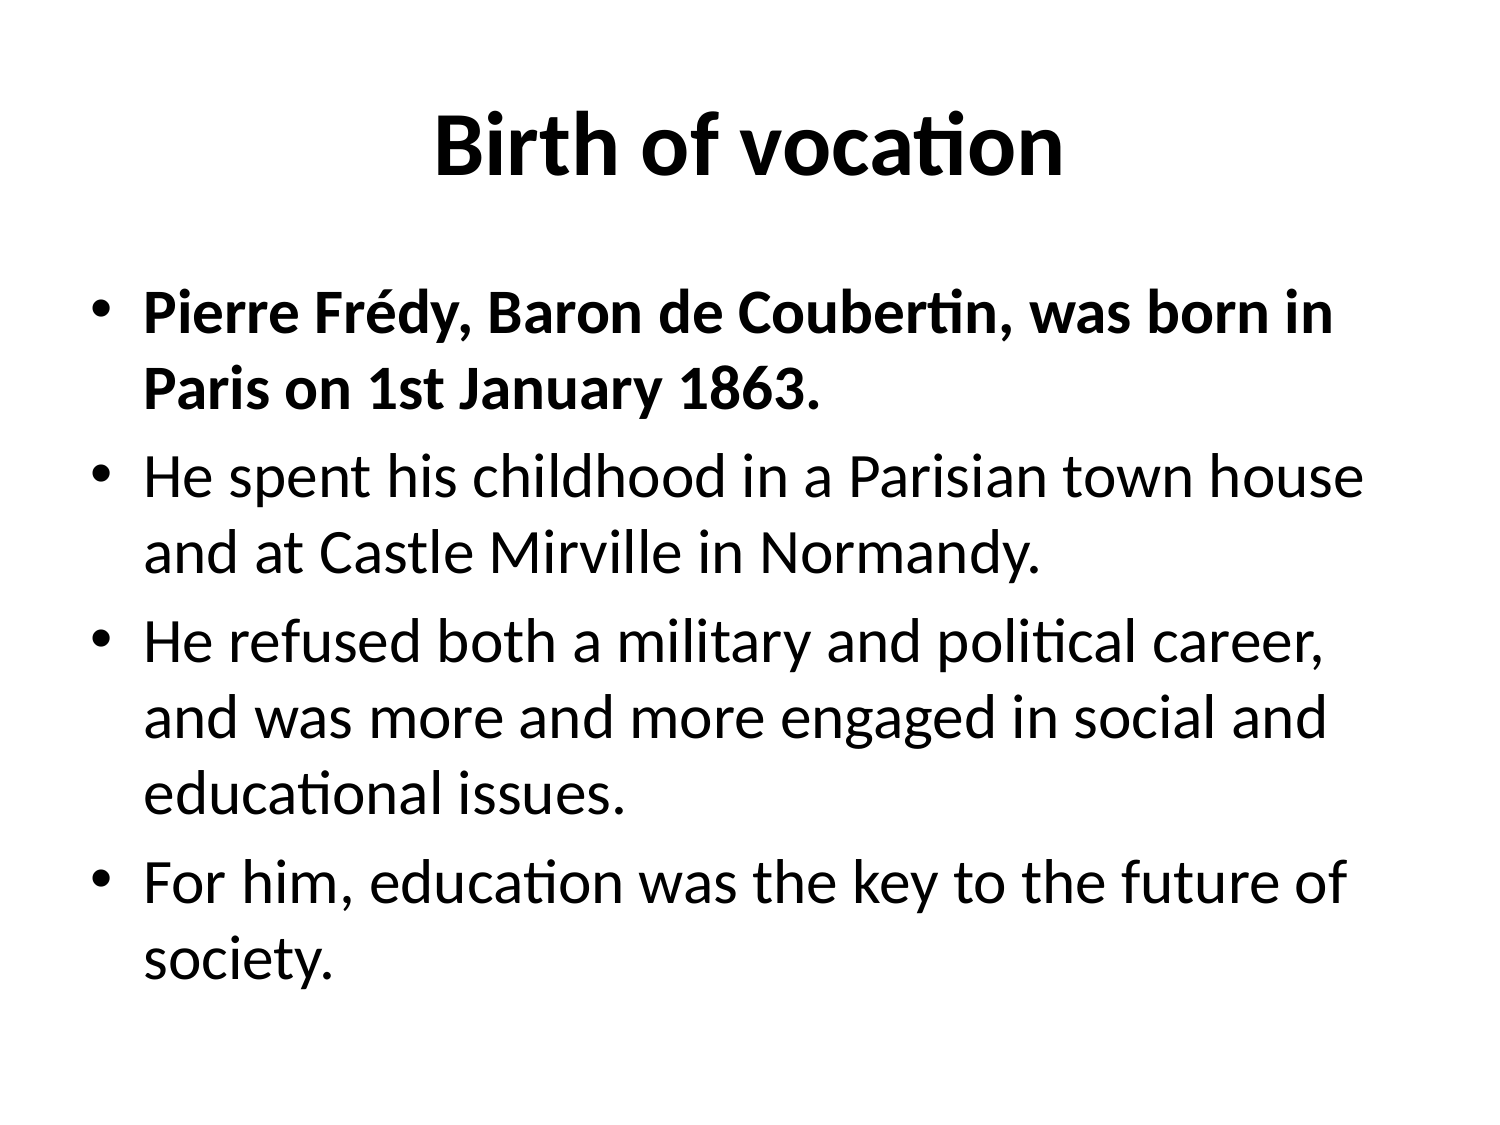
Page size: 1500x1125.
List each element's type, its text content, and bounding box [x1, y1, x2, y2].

list Pierre Frédy, Baron de Coubertin, was born in Paris on 1st January 1863. He spent his childhood in a Parisian town house and at Castle Mirville in Normandy. He refused both a military and political career, and was more and more engaged in social and educational issues. For him, education was the key to the future of society. [75, 262, 1425, 1005]
title Birth of vocation [75, 45, 1425, 233]
